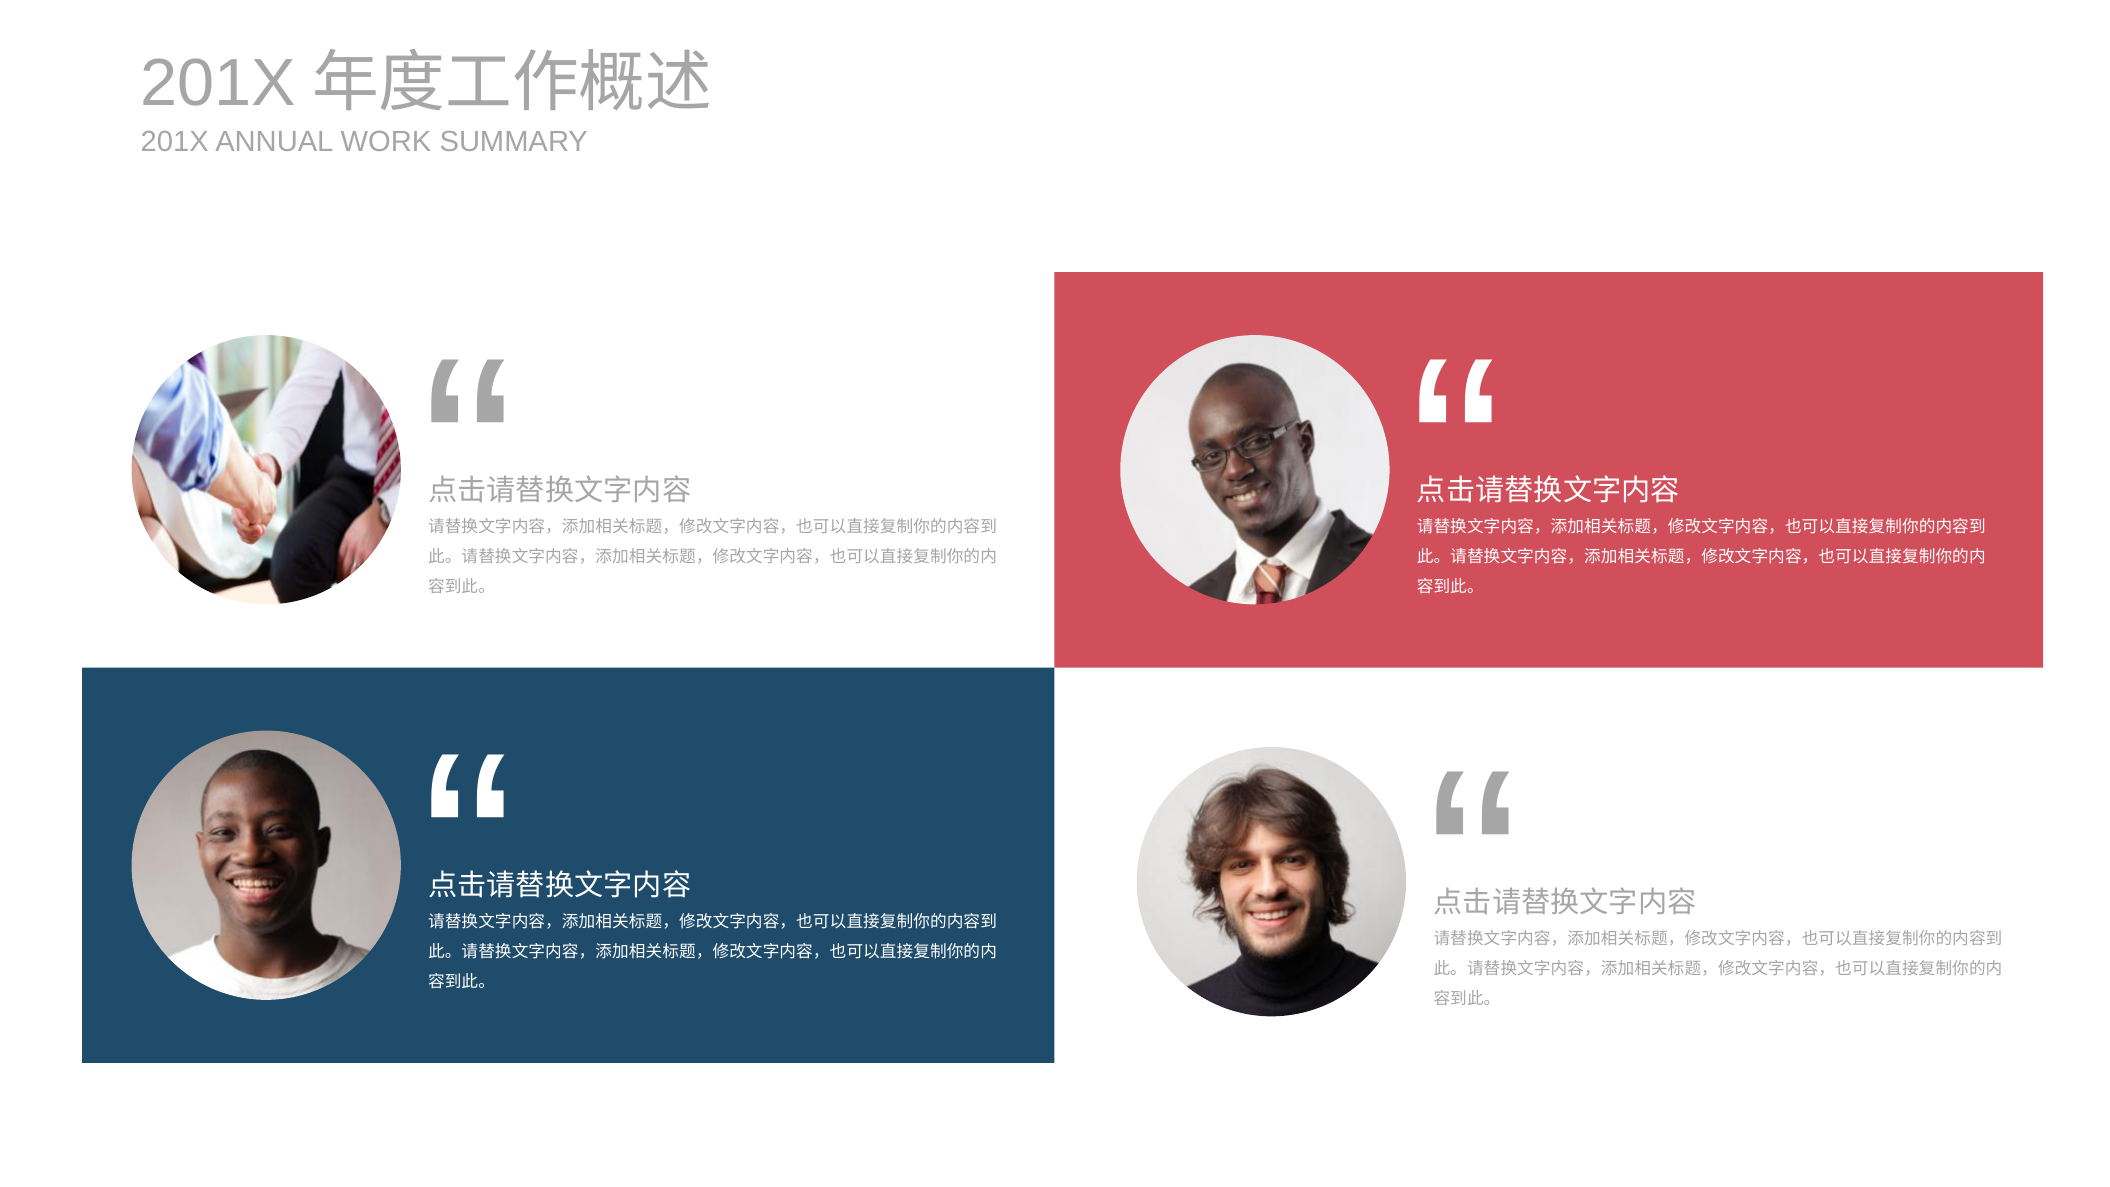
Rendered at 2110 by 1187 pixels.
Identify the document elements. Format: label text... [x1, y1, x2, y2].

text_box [82, 667, 1055, 1064]
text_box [1054, 272, 2044, 668]
text_box 201X ANNUAL WORK SUMMARY [140, 122, 602, 158]
text_box 201X年度工作概述 [140, 38, 789, 119]
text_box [131, 272, 1015, 613]
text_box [1136, 684, 2020, 1025]
